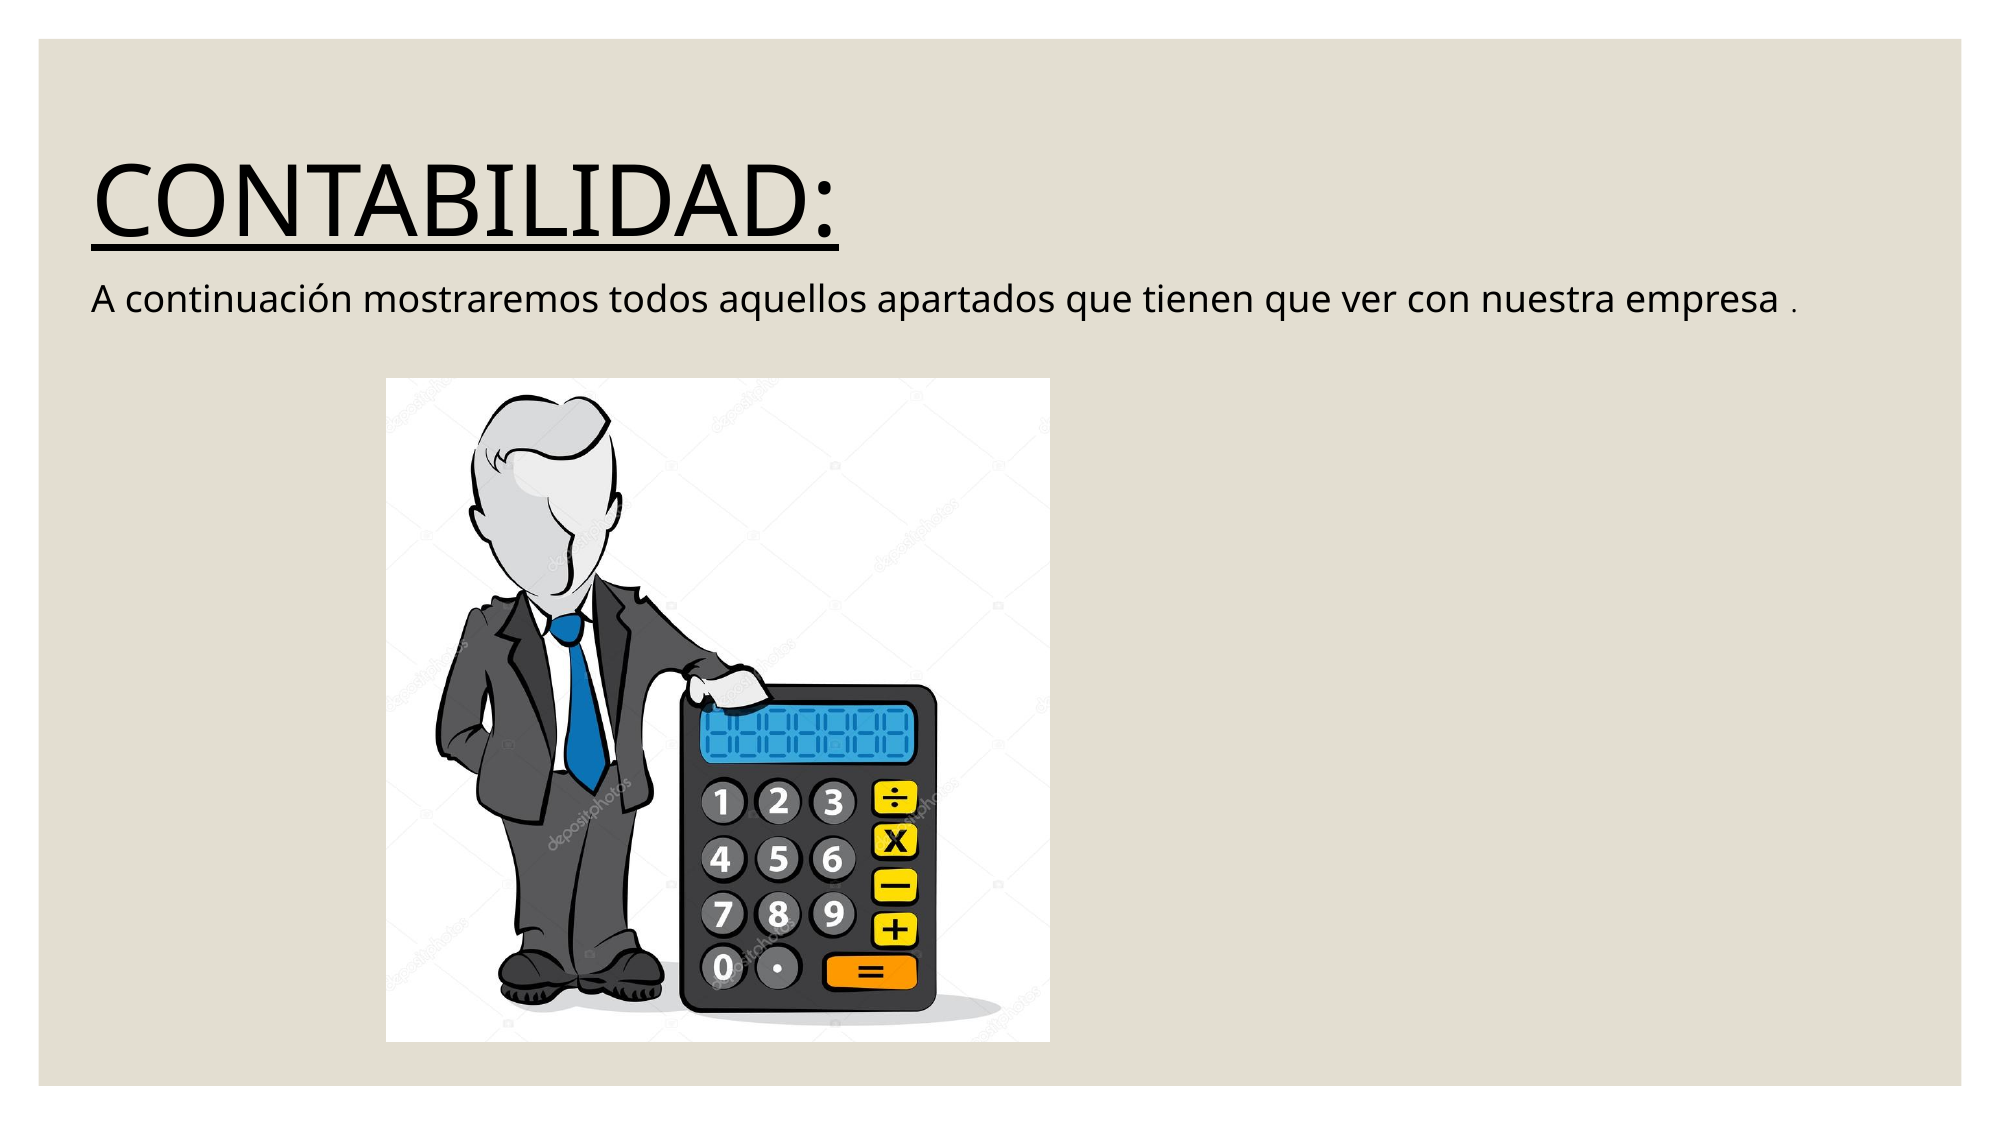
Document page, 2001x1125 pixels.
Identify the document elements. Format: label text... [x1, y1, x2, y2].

list CONTABILIDAD: A continuación mostraremos todos aquellos apartados que tienen que ver con nuestra empresa . [76, 121, 1825, 990]
picture [386, 377, 1050, 1042]
